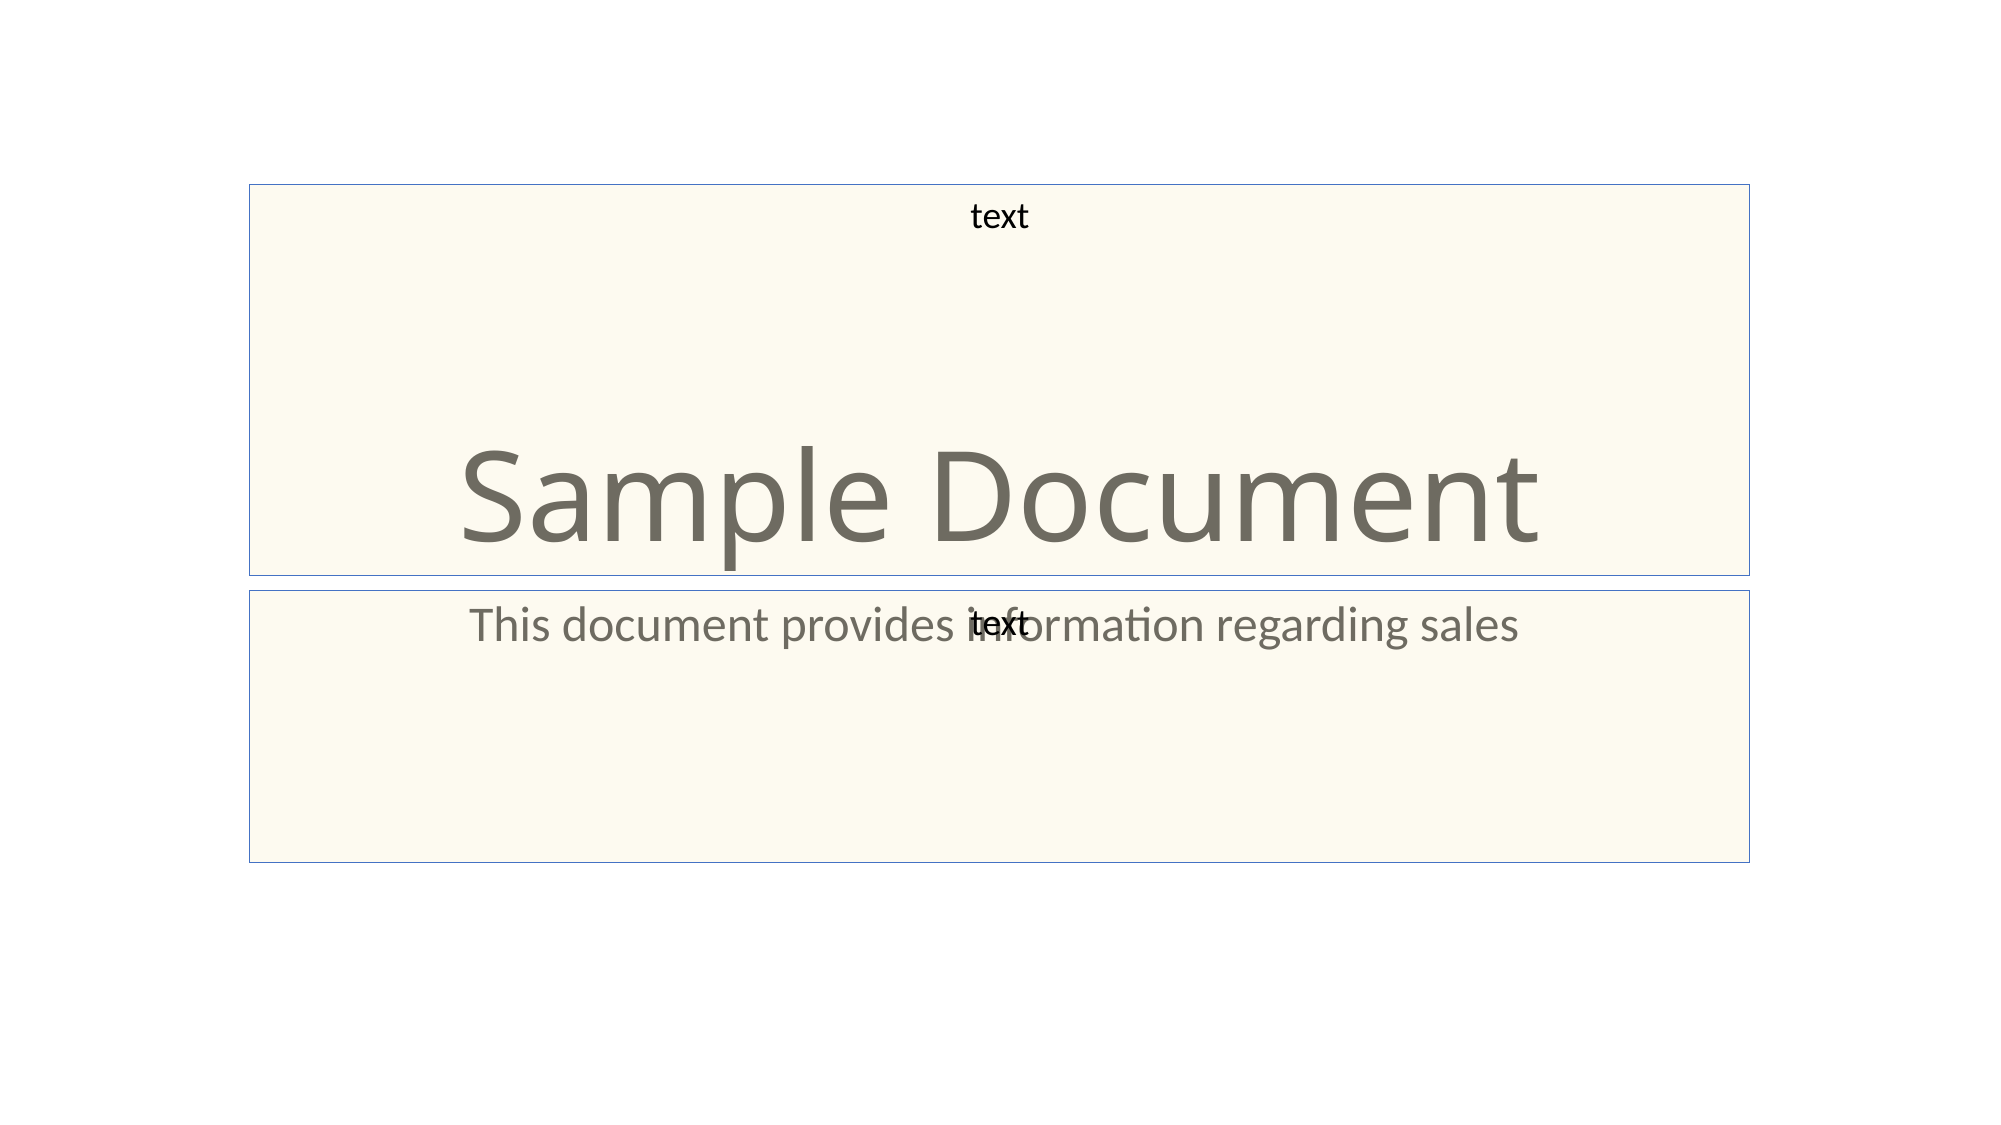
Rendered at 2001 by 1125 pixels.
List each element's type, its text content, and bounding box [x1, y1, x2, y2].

text_box text [955, 590, 1045, 651]
text_box text [955, 184, 1045, 244]
text_box [249, 184, 1750, 576]
text_box [249, 590, 1750, 863]
